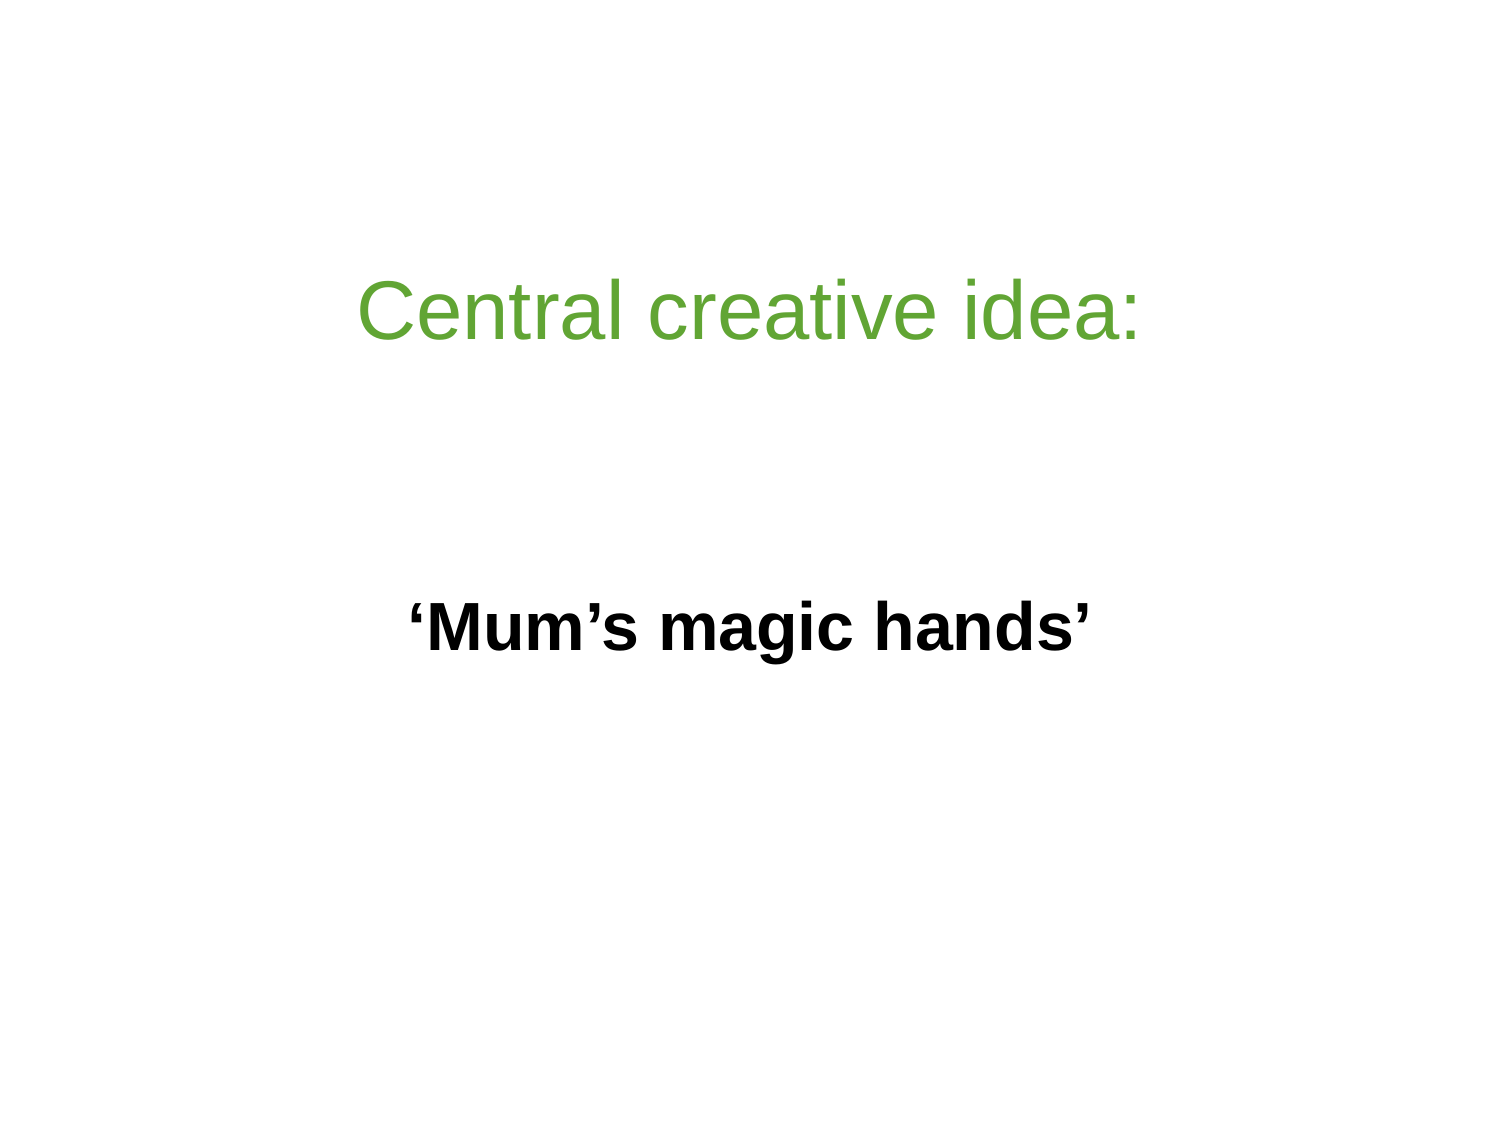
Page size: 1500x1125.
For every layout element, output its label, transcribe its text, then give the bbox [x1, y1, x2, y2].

title Central creative idea: [75, 212, 1425, 400]
list ‘Mum’s magic hands’ [75, 575, 1425, 788]
